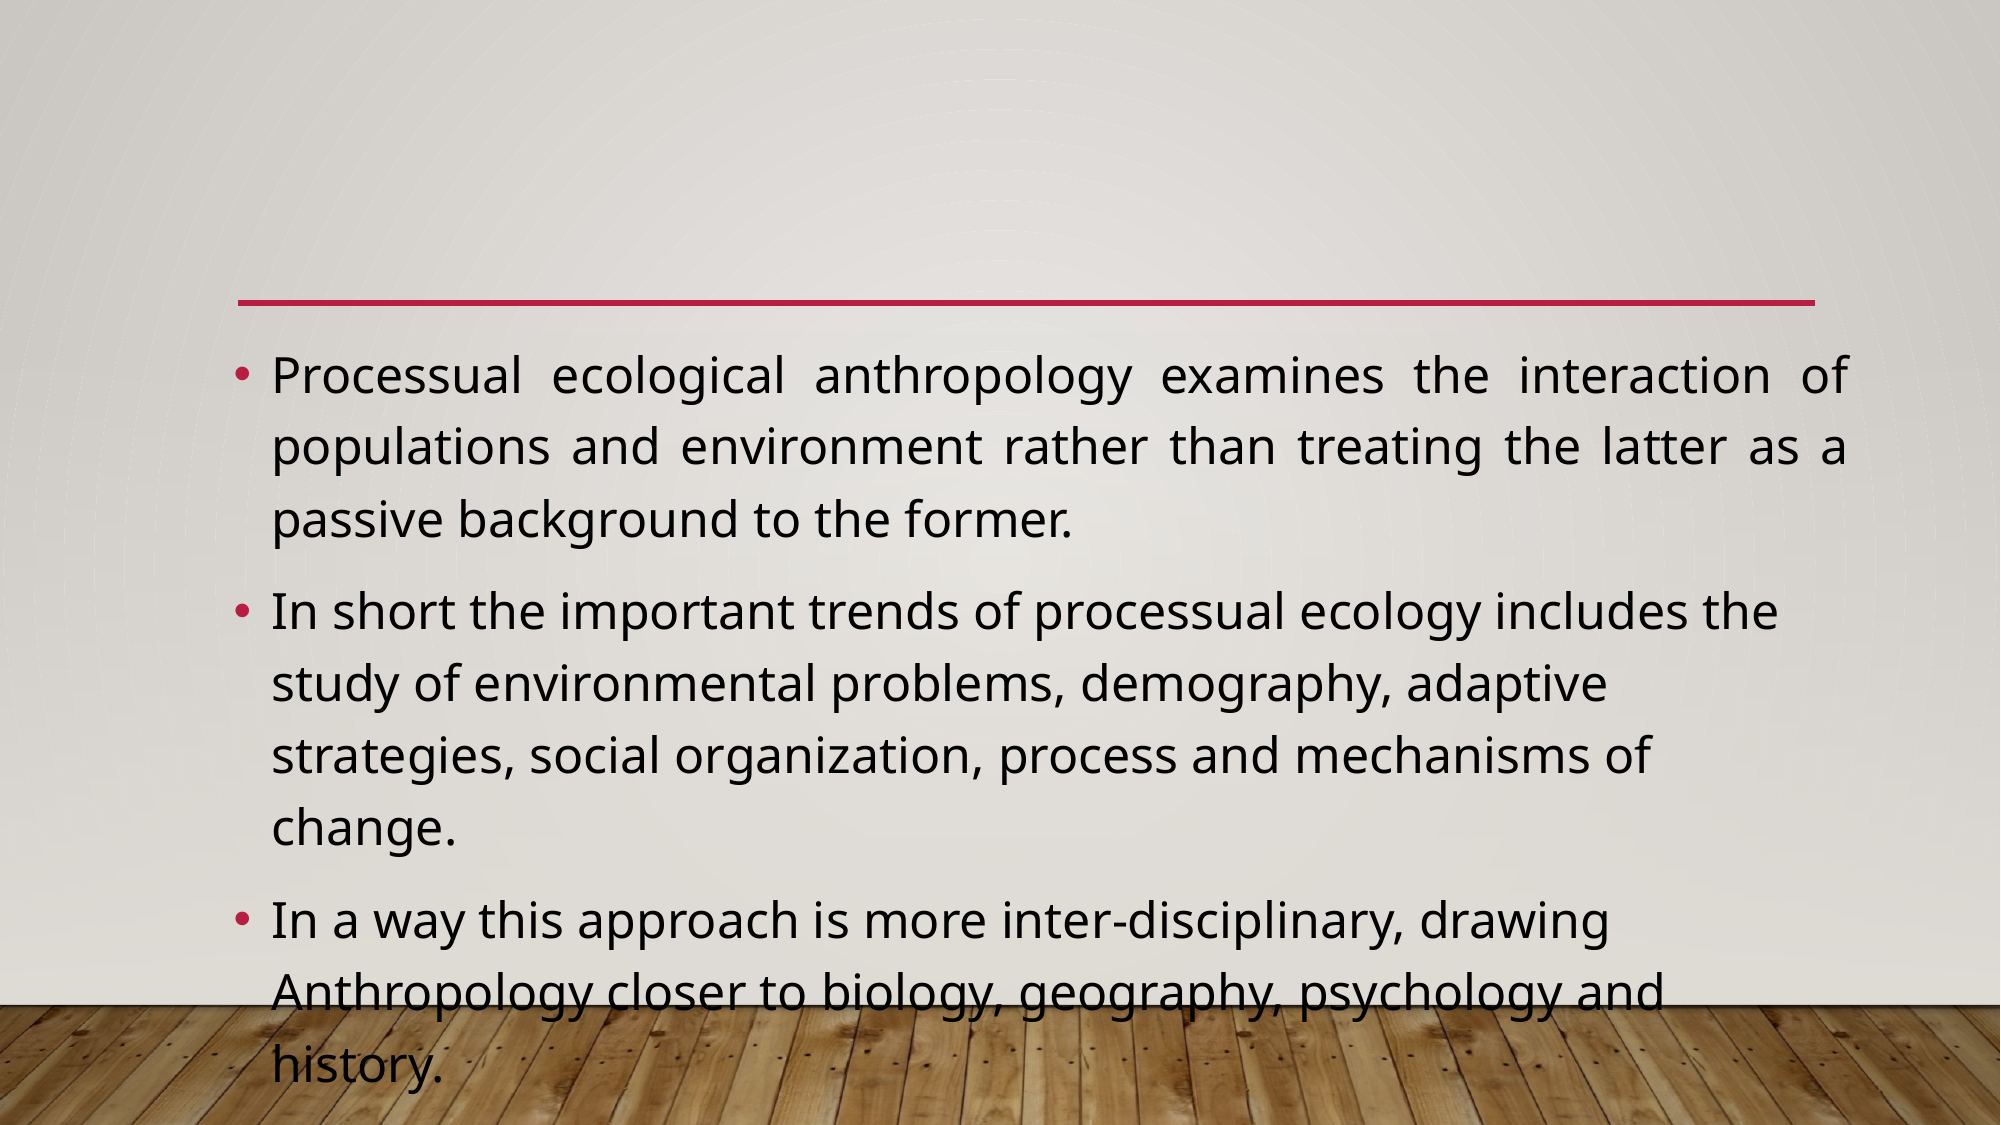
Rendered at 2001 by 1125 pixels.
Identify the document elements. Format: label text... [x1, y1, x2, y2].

list Processual ecological anthropology examines the interaction of populations and environment rather than treating the latter as a passive background to the former. In short the important trends of processual ecology includes the study of environmental problems, demography, adaptive strategies, social organization, process and mechanisms of change. In a way this approach is more inter-disciplinary, drawing Anthropology closer to biology, geography, psychology and history. [218, 323, 1865, 953]
picture [0, 1005, 2000, 1125]
